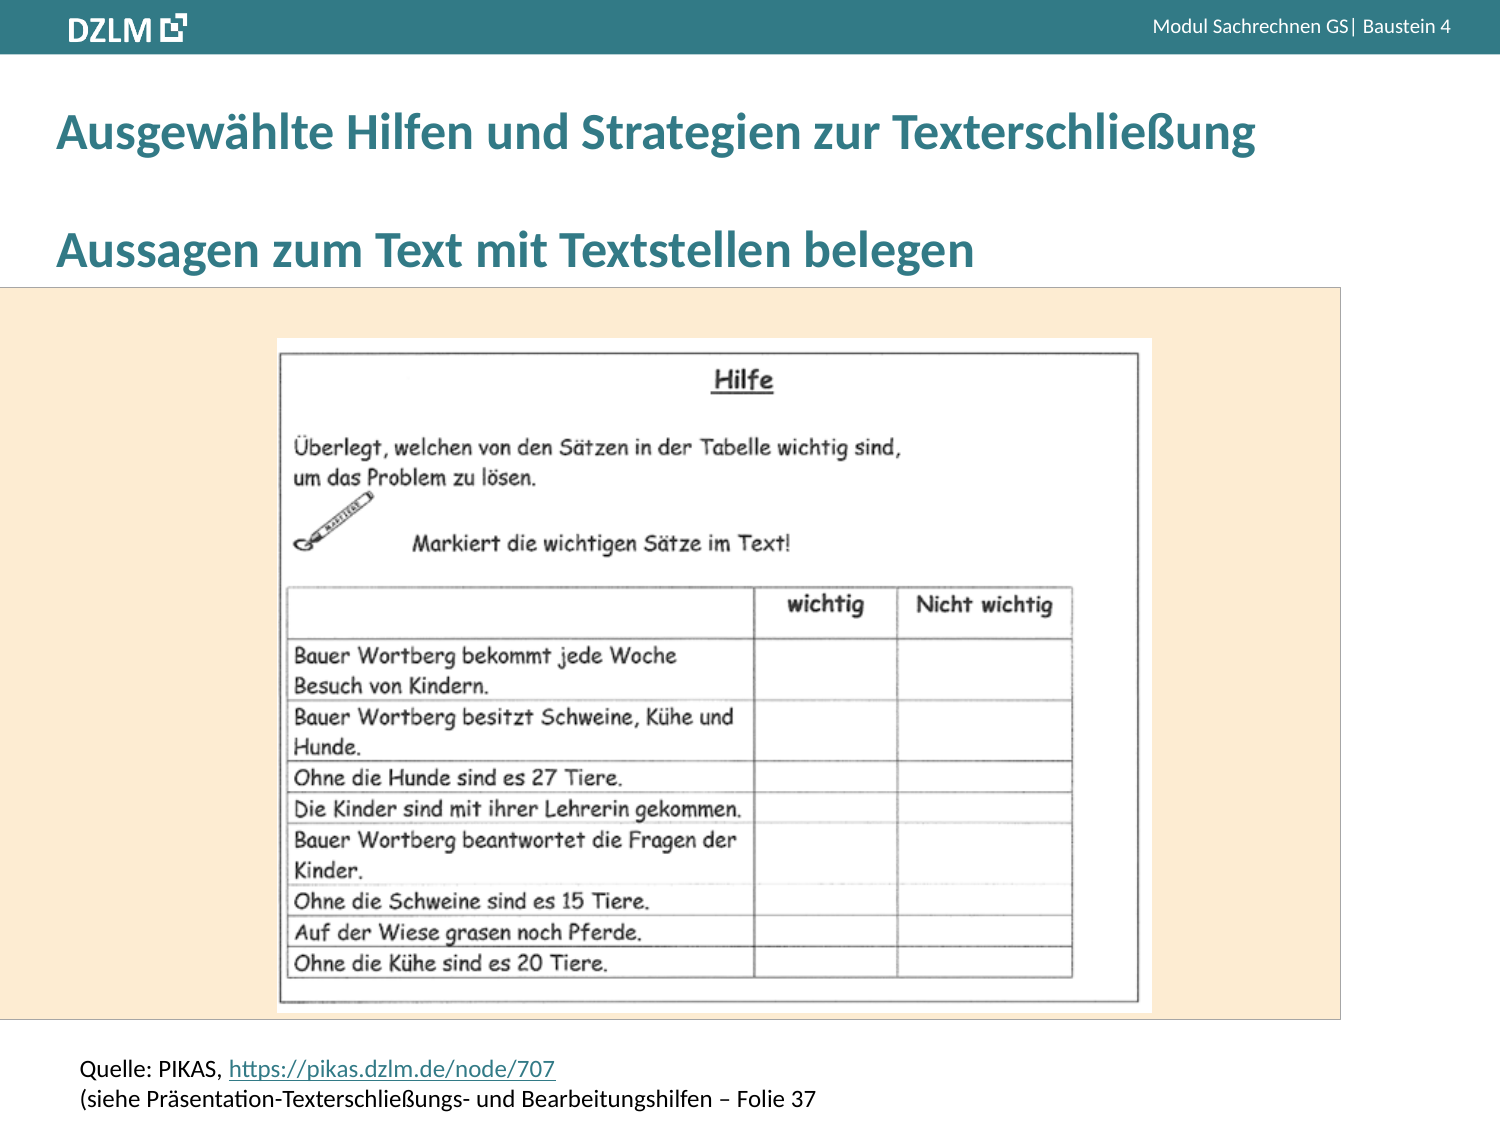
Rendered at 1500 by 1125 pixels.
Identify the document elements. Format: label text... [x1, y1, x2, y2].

text_box Quelle: PIKAS, https://pikas.dzlm.de/node/707 (siehe Präsentation-Texterschließungs- und Bearbeitungshilfen – Folie 37 [64, 1045, 1436, 1125]
text_box [0, 285, 278, 1022]
text_box Aussagen zum Text mit Textstellen belegen [41, 208, 1179, 403]
text_box Ausgewählte Hilfen und Strategien zur Texterschließung [41, 89, 1500, 171]
text_box [1151, 285, 1343, 1022]
picture [277, 337, 1152, 1014]
